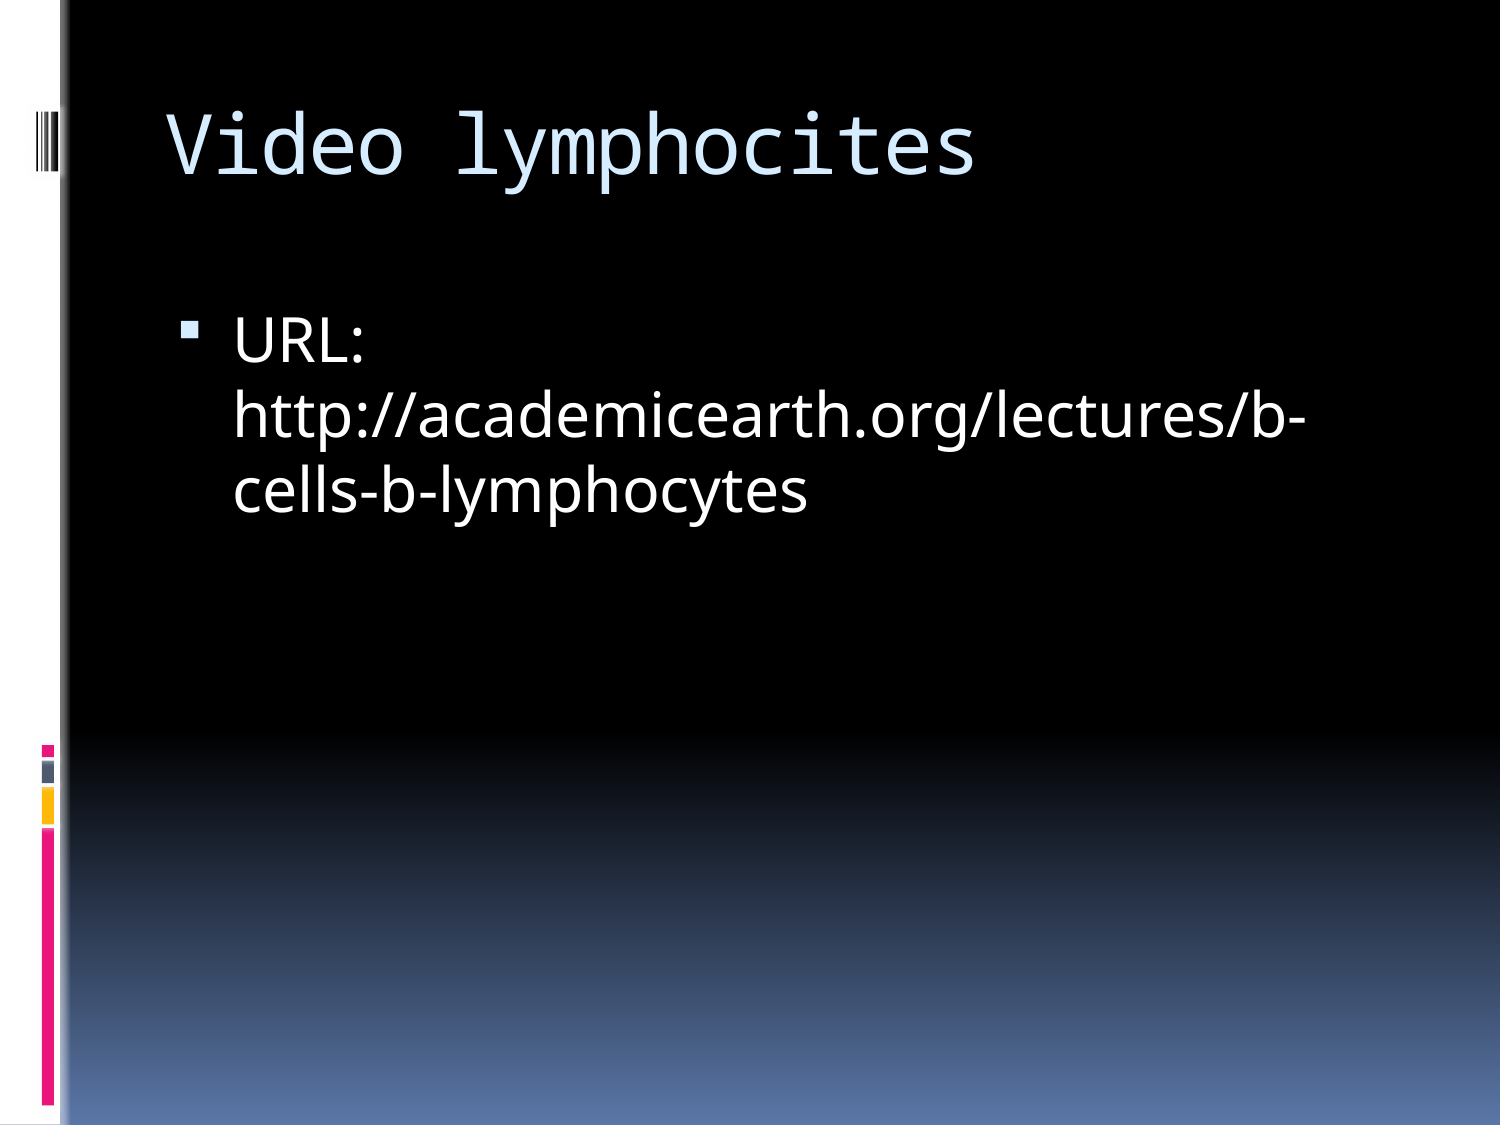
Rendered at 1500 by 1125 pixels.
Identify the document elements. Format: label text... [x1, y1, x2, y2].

title Video lymphocites [150, 83, 1425, 234]
list URL: http://academicearth.org/lectures/b-cells-b-lymphocytes [150, 292, 1425, 1043]
